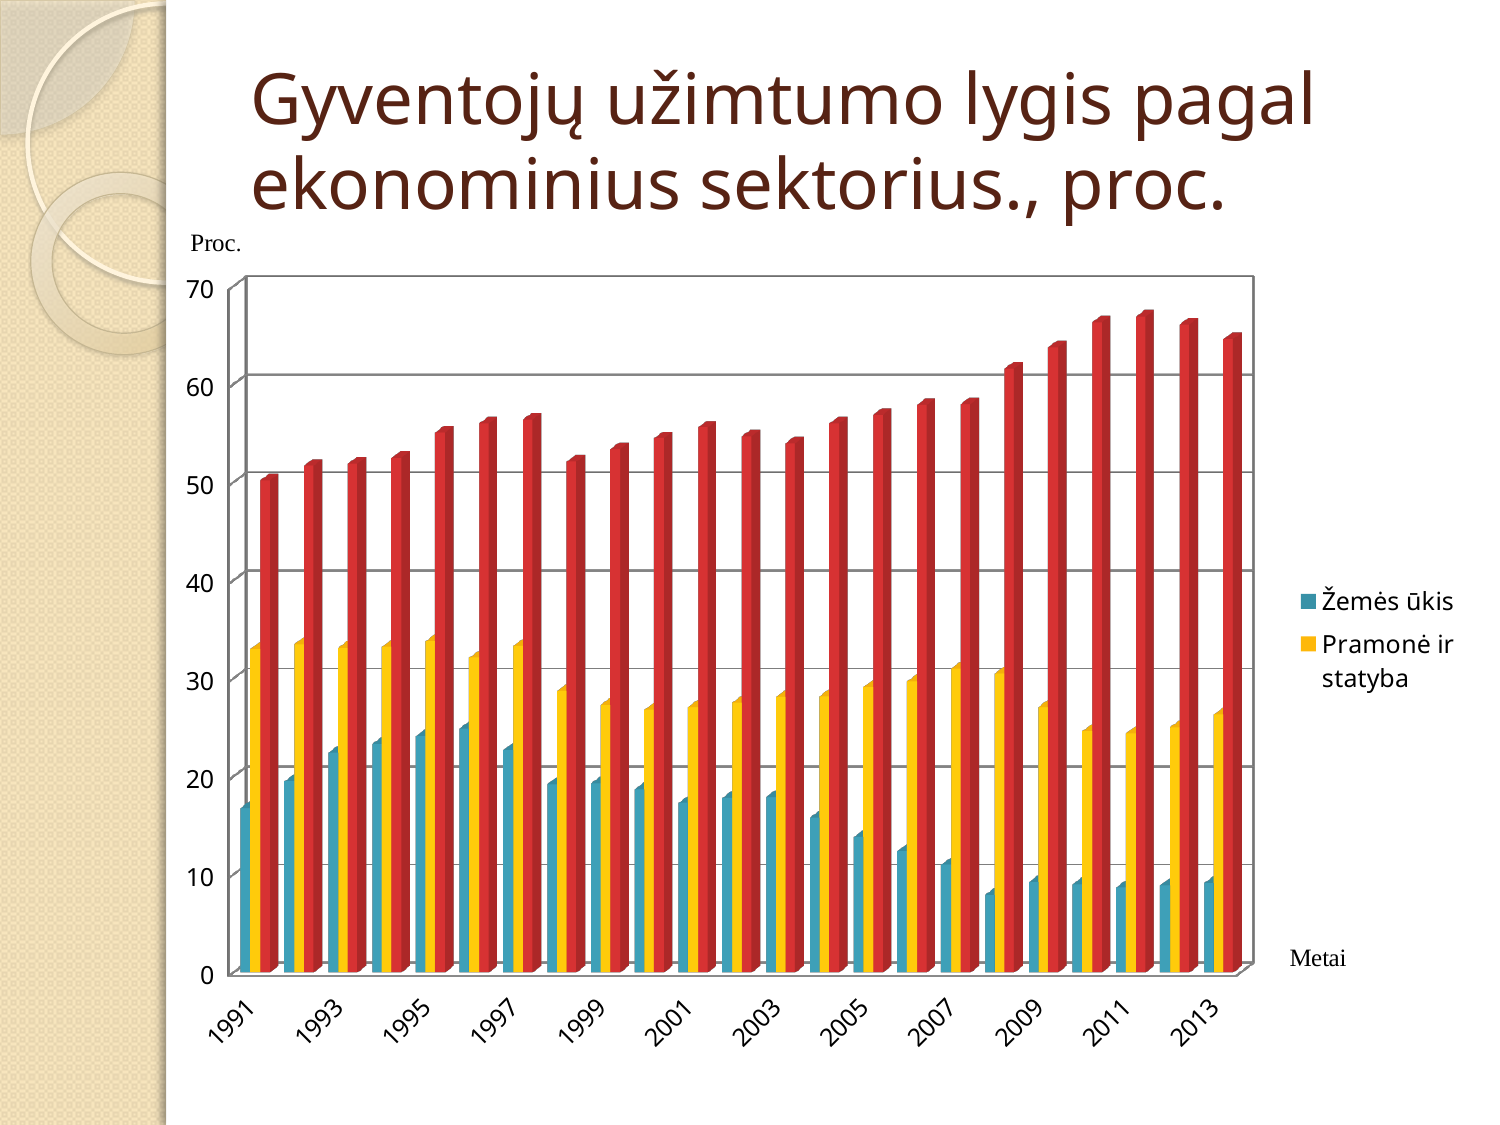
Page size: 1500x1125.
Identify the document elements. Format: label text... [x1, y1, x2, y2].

chart [126, 222, 1500, 1079]
title Gyventojų užimtumo lygis pagal ekonominius sektorius., proc. [235, 45, 1466, 219]
